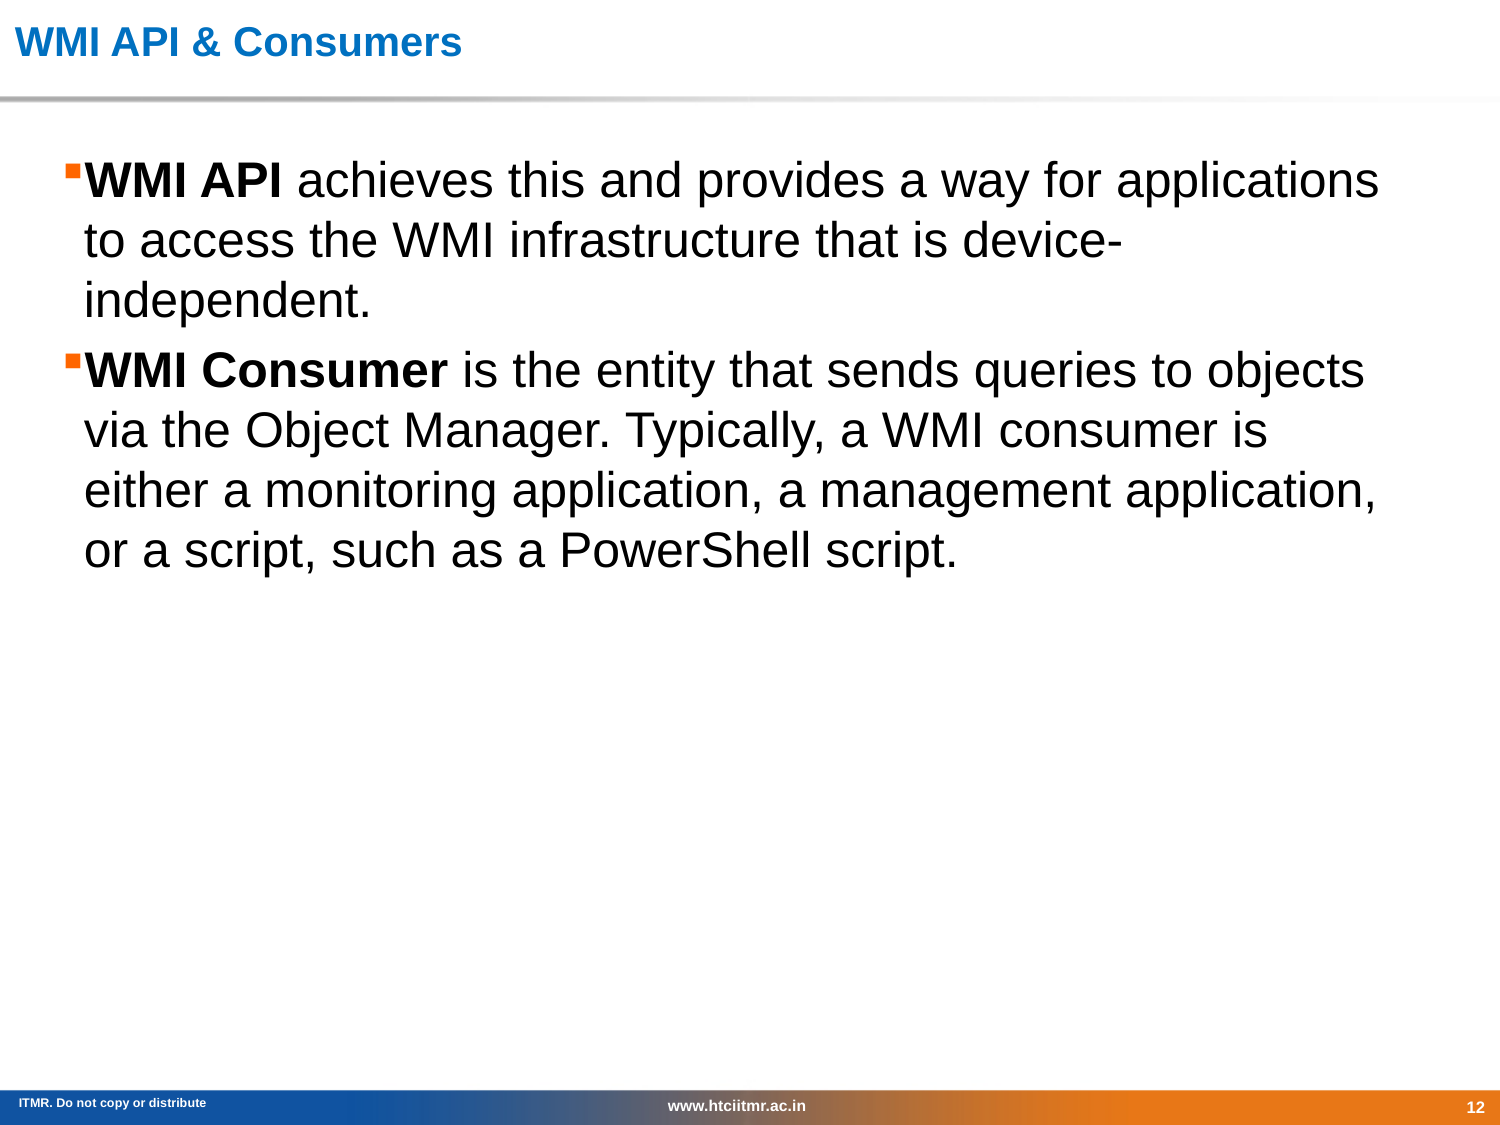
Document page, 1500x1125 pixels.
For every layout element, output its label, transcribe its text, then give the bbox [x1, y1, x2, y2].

list WMI API achieves this and provides a way for applications to access the WMI infrastructure that is device-independent. WMI Consumer is the entity that sends queries to objects via the Object Manager. Typically, a WMI consumer is either a monitoring application, a management application, or a script, such as a PowerShell script. [46, 140, 1397, 883]
picture [0, 0, 1500, 1125]
title WMI API & Consumers [0, 7, 1350, 95]
